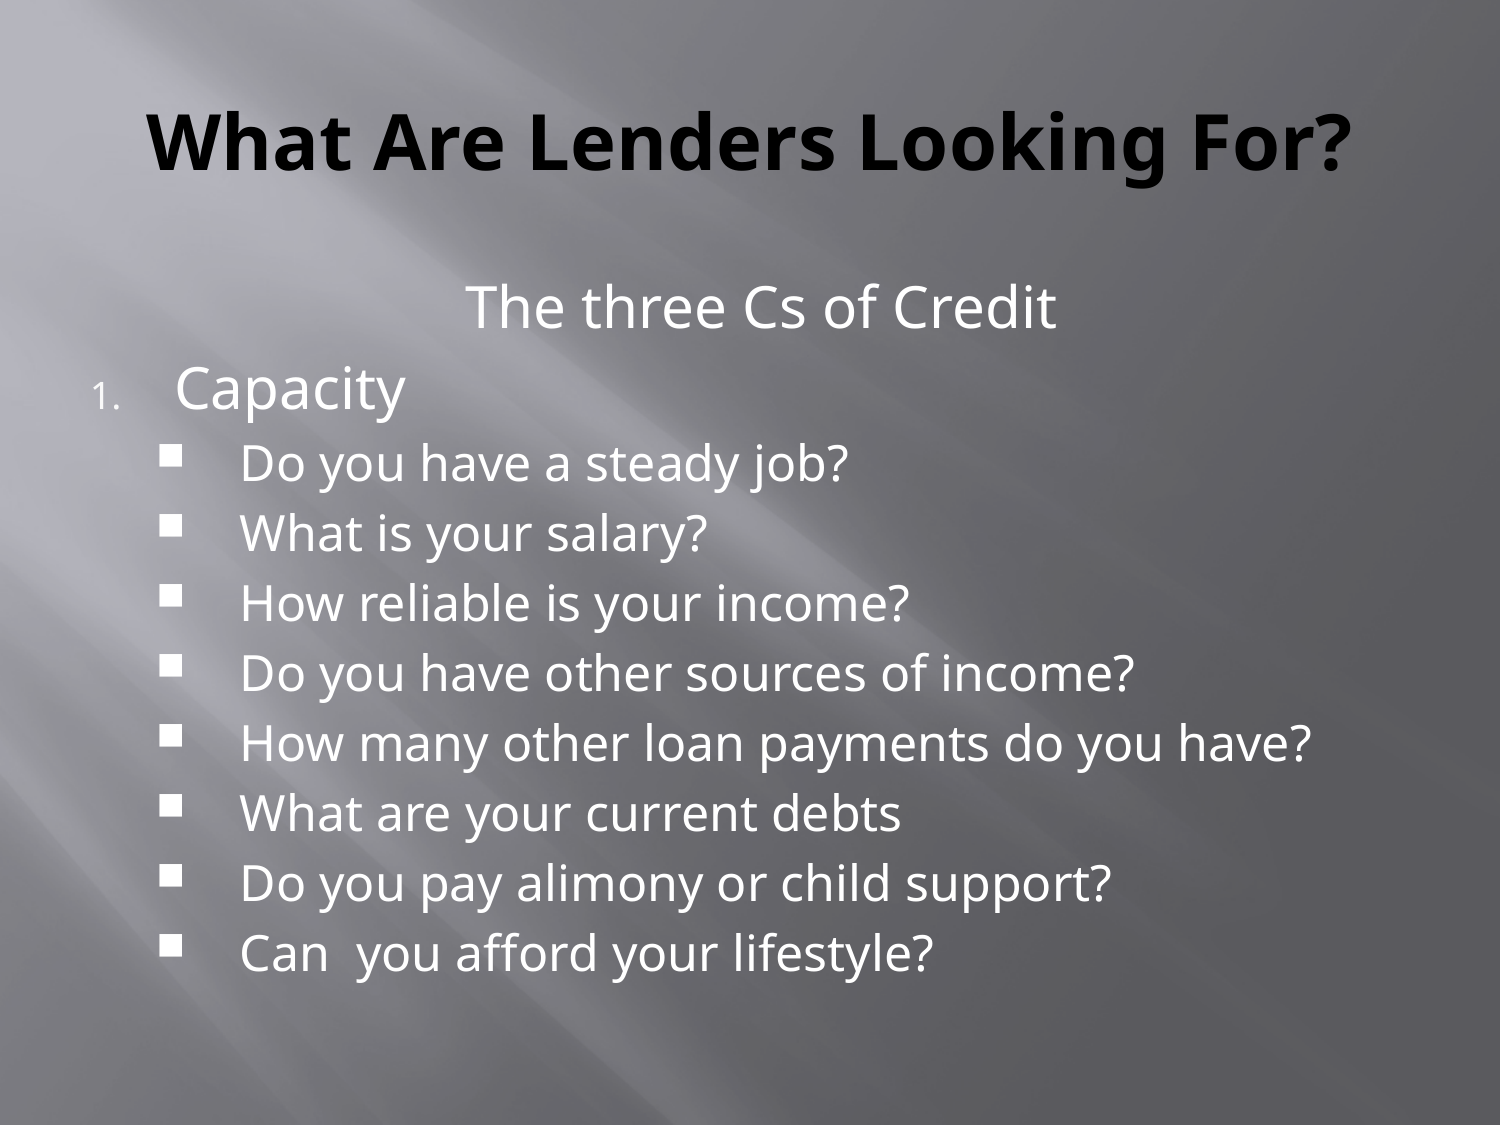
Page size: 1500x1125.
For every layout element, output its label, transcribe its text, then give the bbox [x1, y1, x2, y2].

list The three Cs of Credit Capacity Do you have a steady job? What is your salary? How reliable is your income? Do you have other sources of income? How many other loan payments do you have? What are your current debts Do you pay alimony or child support? Can you afford your lifestyle? [75, 262, 1425, 1035]
title What Are Lenders Looking For? [75, 45, 1425, 233]
